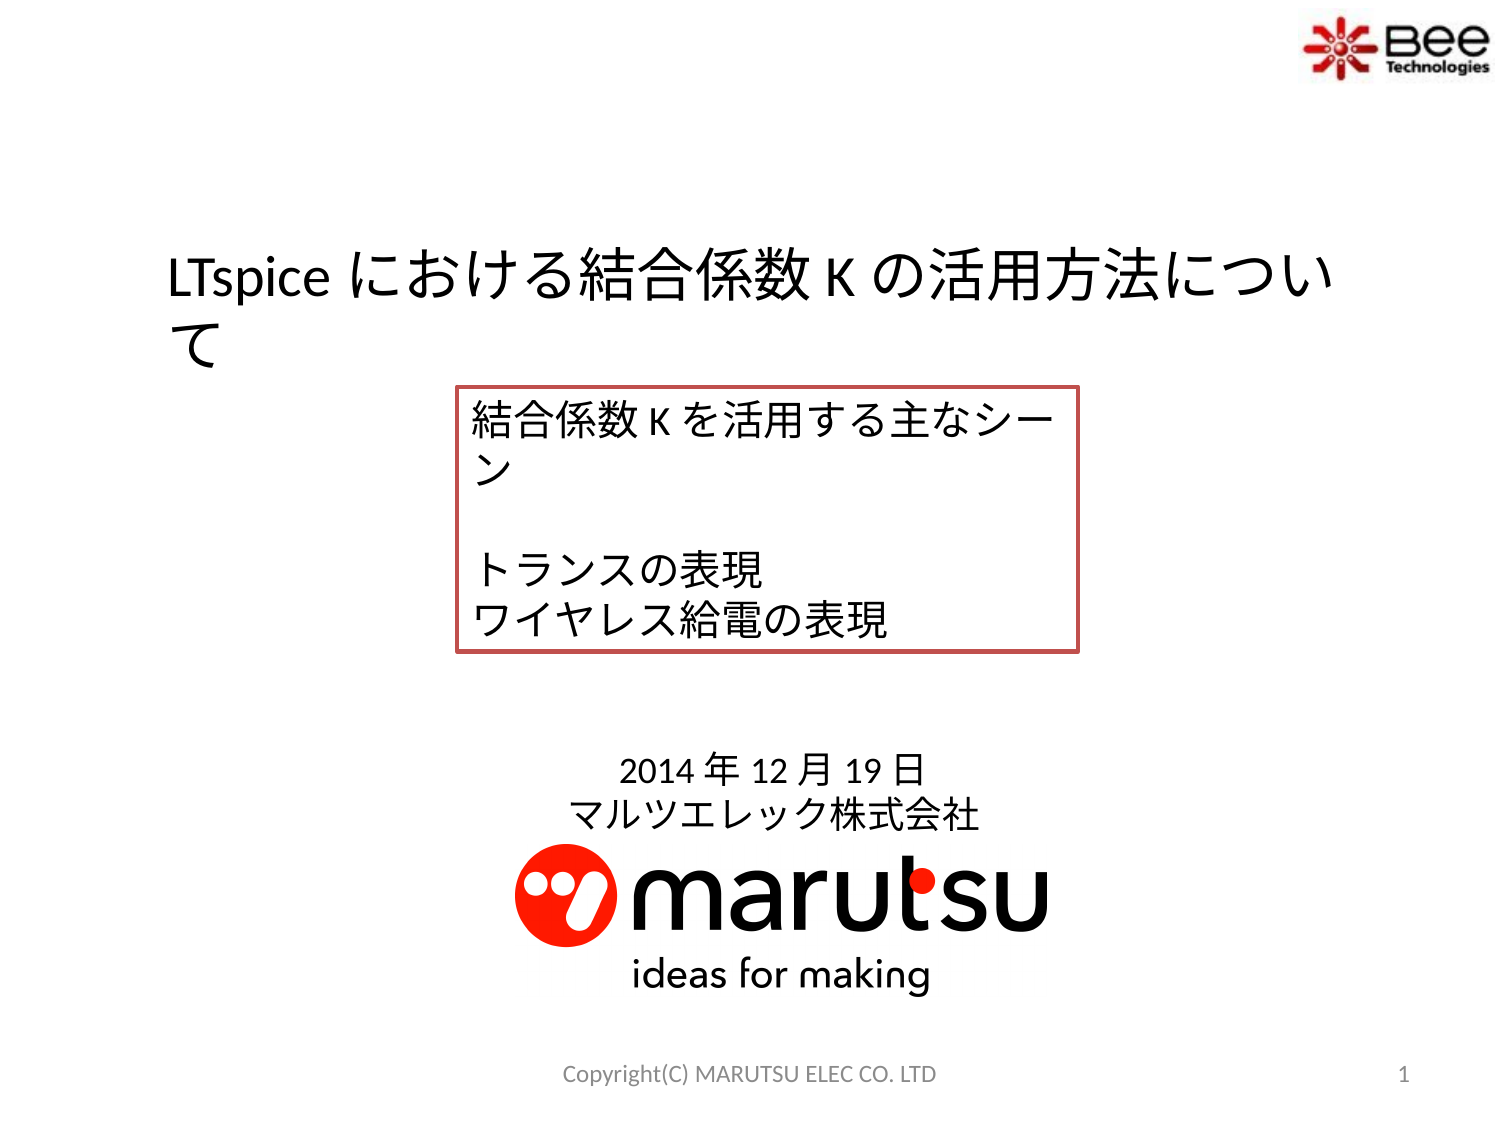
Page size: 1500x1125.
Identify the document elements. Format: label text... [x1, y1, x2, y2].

text_box 2014年12月19日 マルツエレック株式会社 [468, 738, 1079, 843]
text_box LTspiceにおける結合係数Kの活用方法について [152, 231, 1353, 386]
text_box 結合係数Kを活用する主なシーン トランスの表現 ワイヤレス給電の表現 [455, 385, 1080, 654]
footer Copyright(C) MARUTSU ELEC CO. LTD [512, 1042, 988, 1103]
picture [515, 844, 1048, 997]
picture [1298, 8, 1495, 91]
slide_number 1 [1074, 1042, 1425, 1103]
